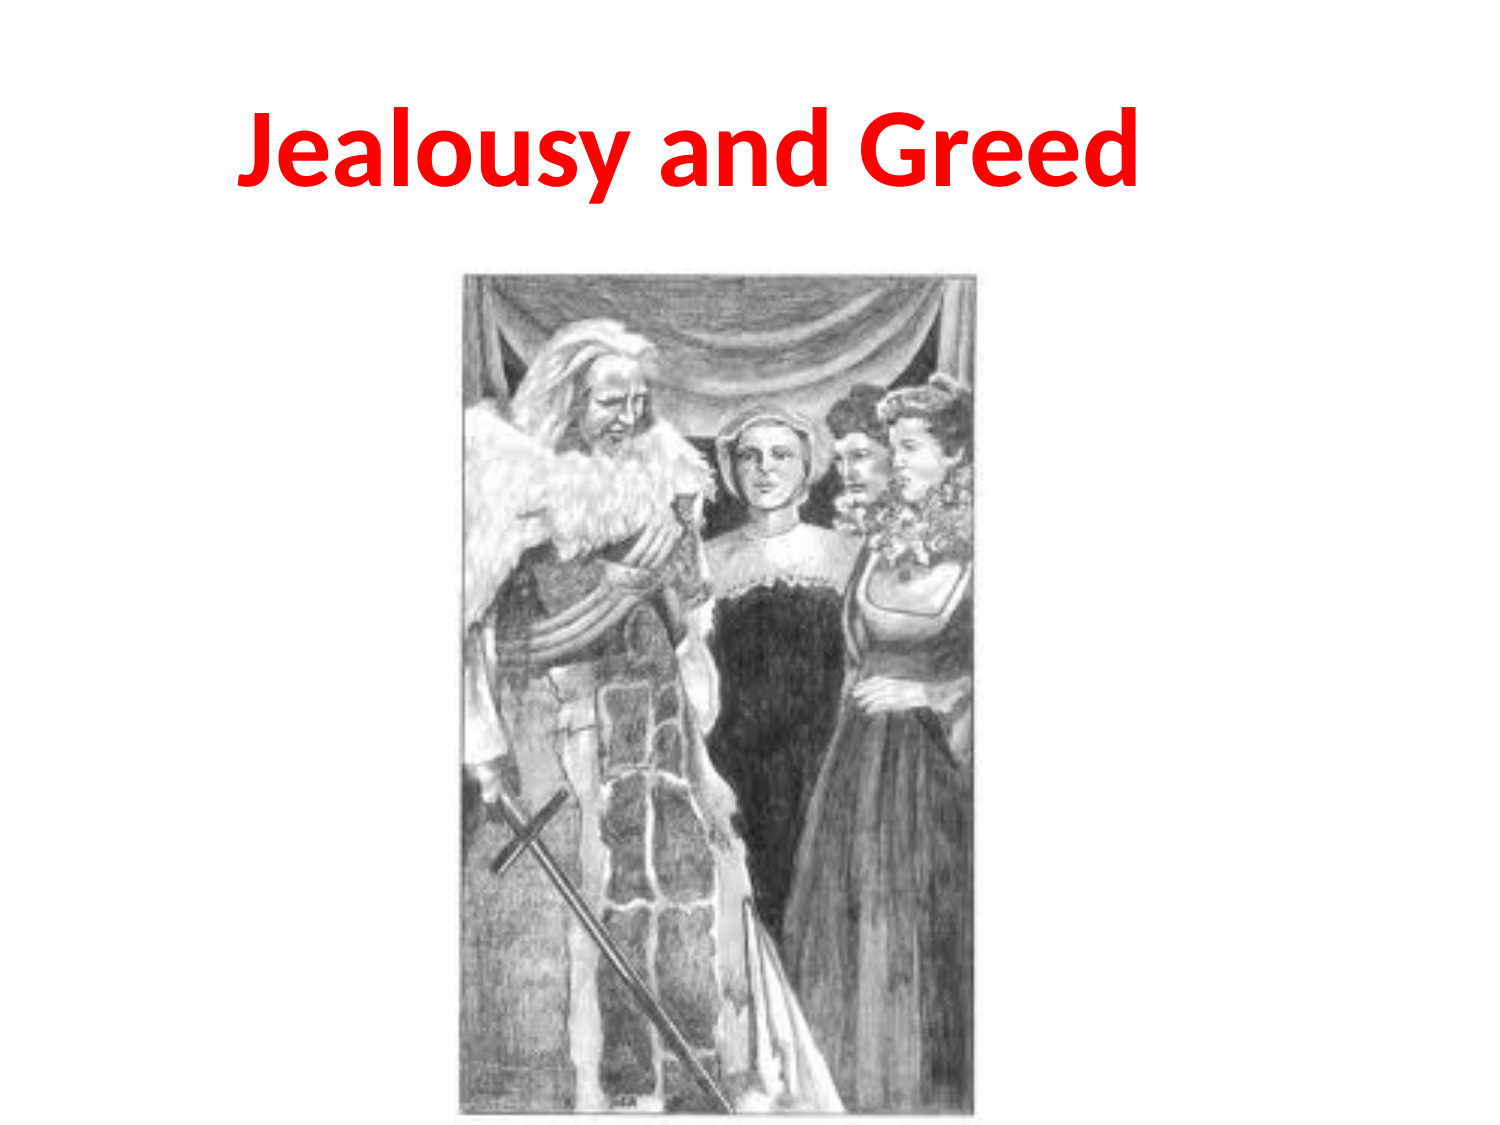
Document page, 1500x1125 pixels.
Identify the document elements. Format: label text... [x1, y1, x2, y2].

picture [454, 268, 987, 1125]
text_box Jealousy and Greed [222, 66, 1159, 217]
